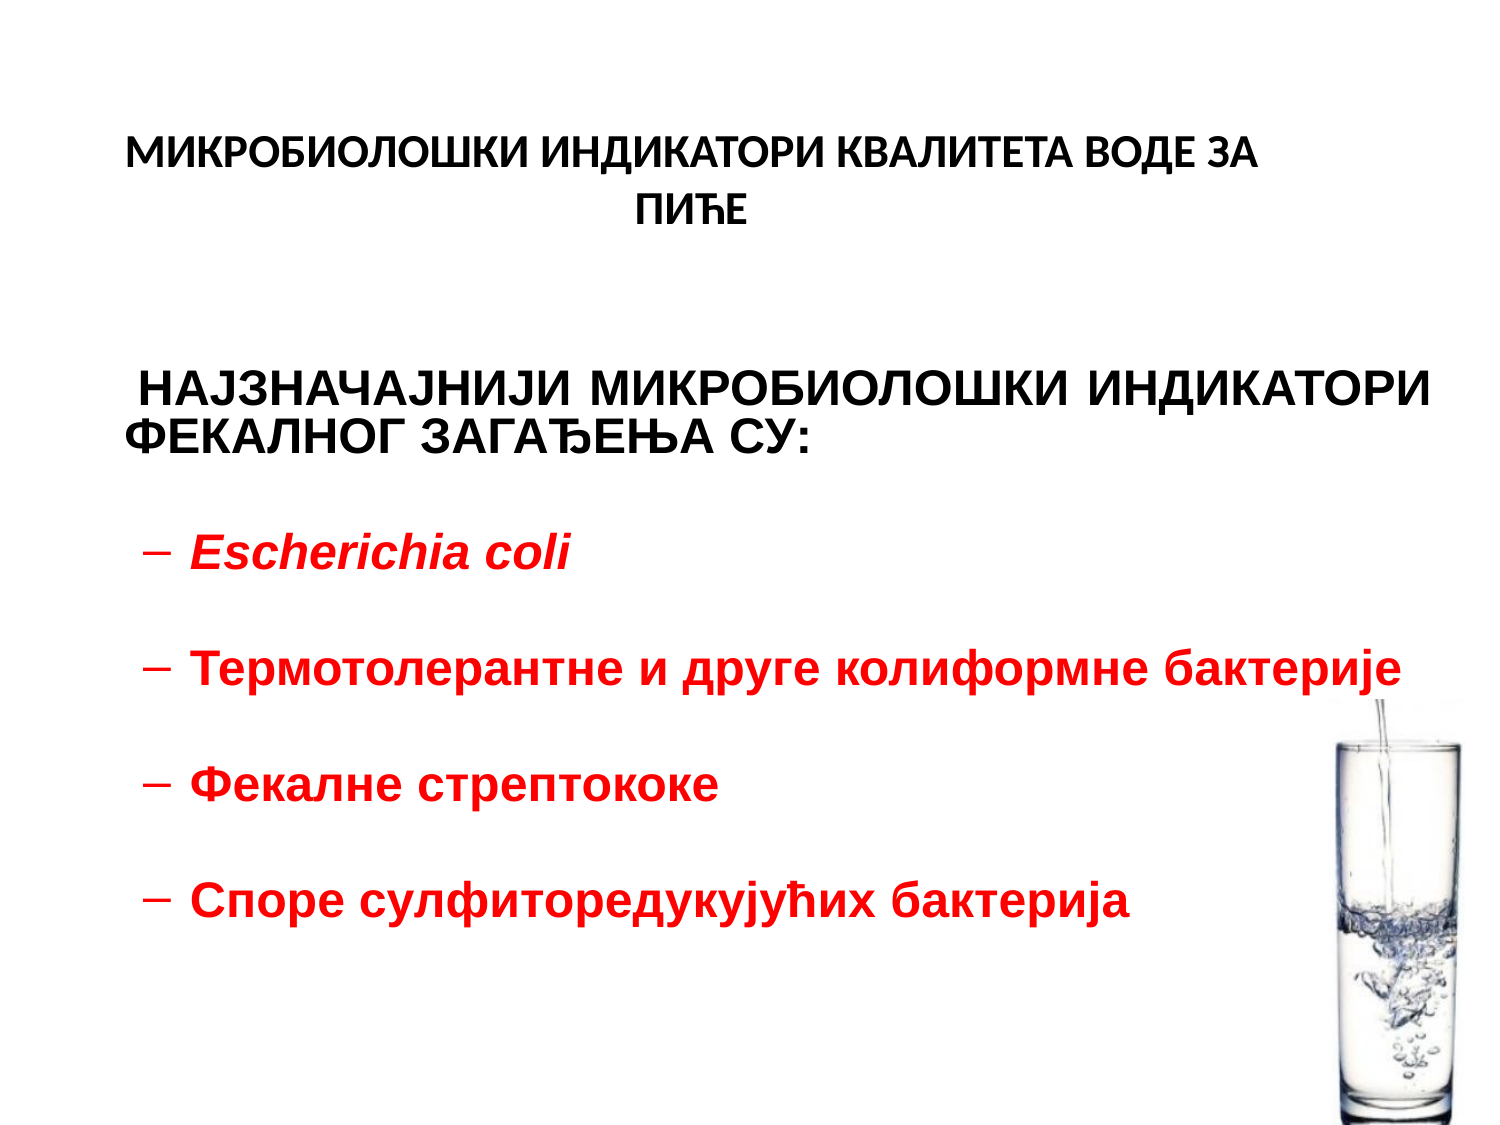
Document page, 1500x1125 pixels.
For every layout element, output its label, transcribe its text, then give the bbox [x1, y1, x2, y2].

list НАЈЗНАЧАЈНИЈИ МИКРОБИОЛОШКИ ИНДИКАТОРИ ФЕКАЛНОГ ЗАГАЂЕЊА СУ: Escherichia coli Термотолерантне и друге колиформне бактерије Фекалне стрептококе Споре сулфиторедукујућих бактерија [52, 359, 1448, 1036]
picture [1328, 699, 1465, 1125]
title МИКРОБИОЛОШКИ ИНДИКАТОРИ КВАЛИТЕТА ВОДЕ ЗА ПИЋЕ [53, 54, 1330, 243]
